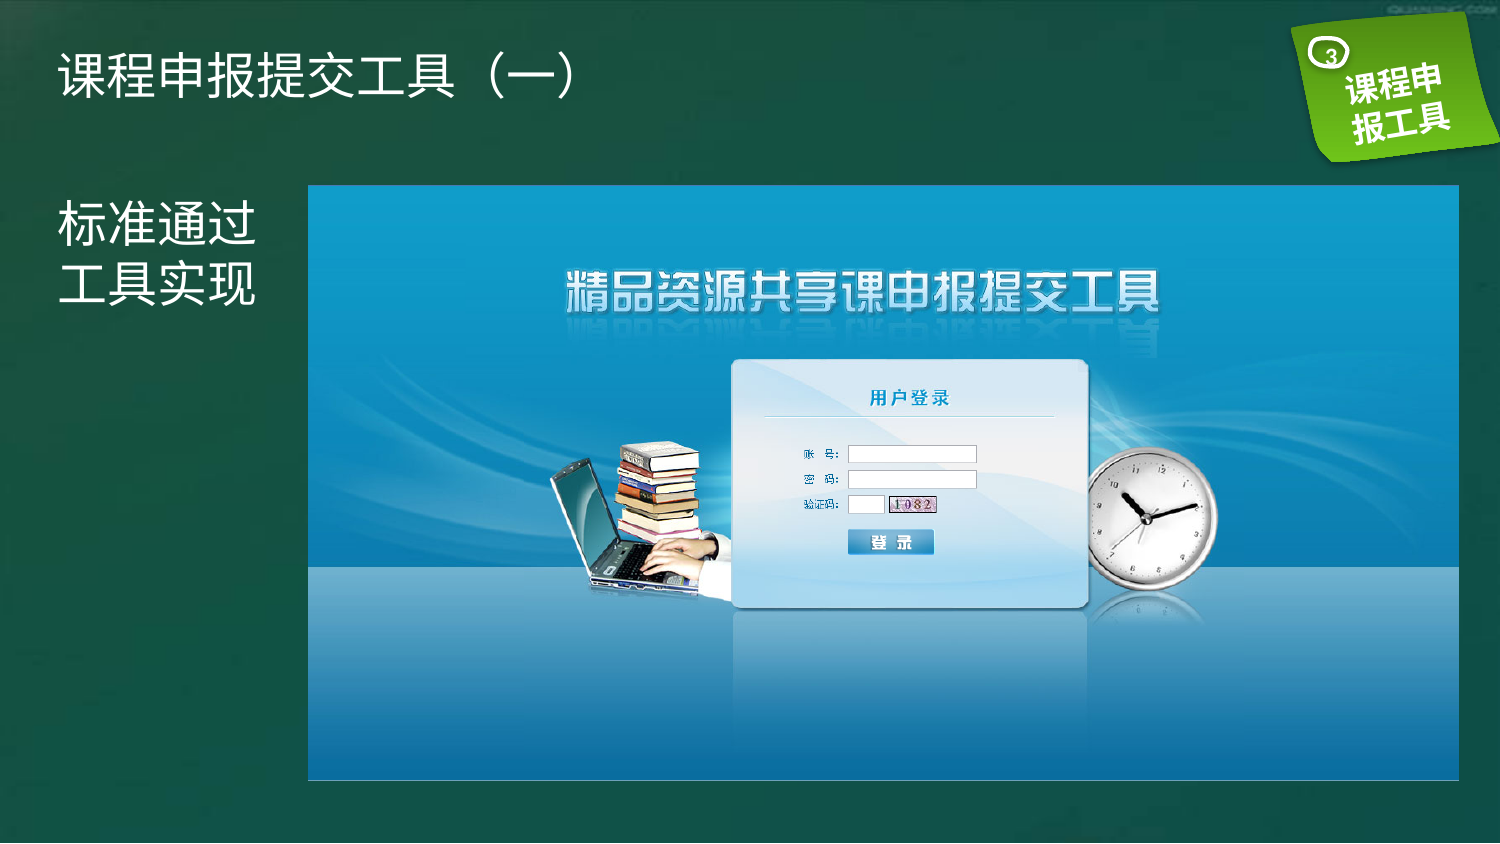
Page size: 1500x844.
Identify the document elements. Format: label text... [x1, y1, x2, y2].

title 课程申报提交工具（一） [41, 37, 719, 112]
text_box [1290, 10, 1500, 163]
picture [0, 0, 1500, 843]
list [307, 185, 1459, 781]
text_box 标准通过 工具实现 [42, 185, 273, 321]
